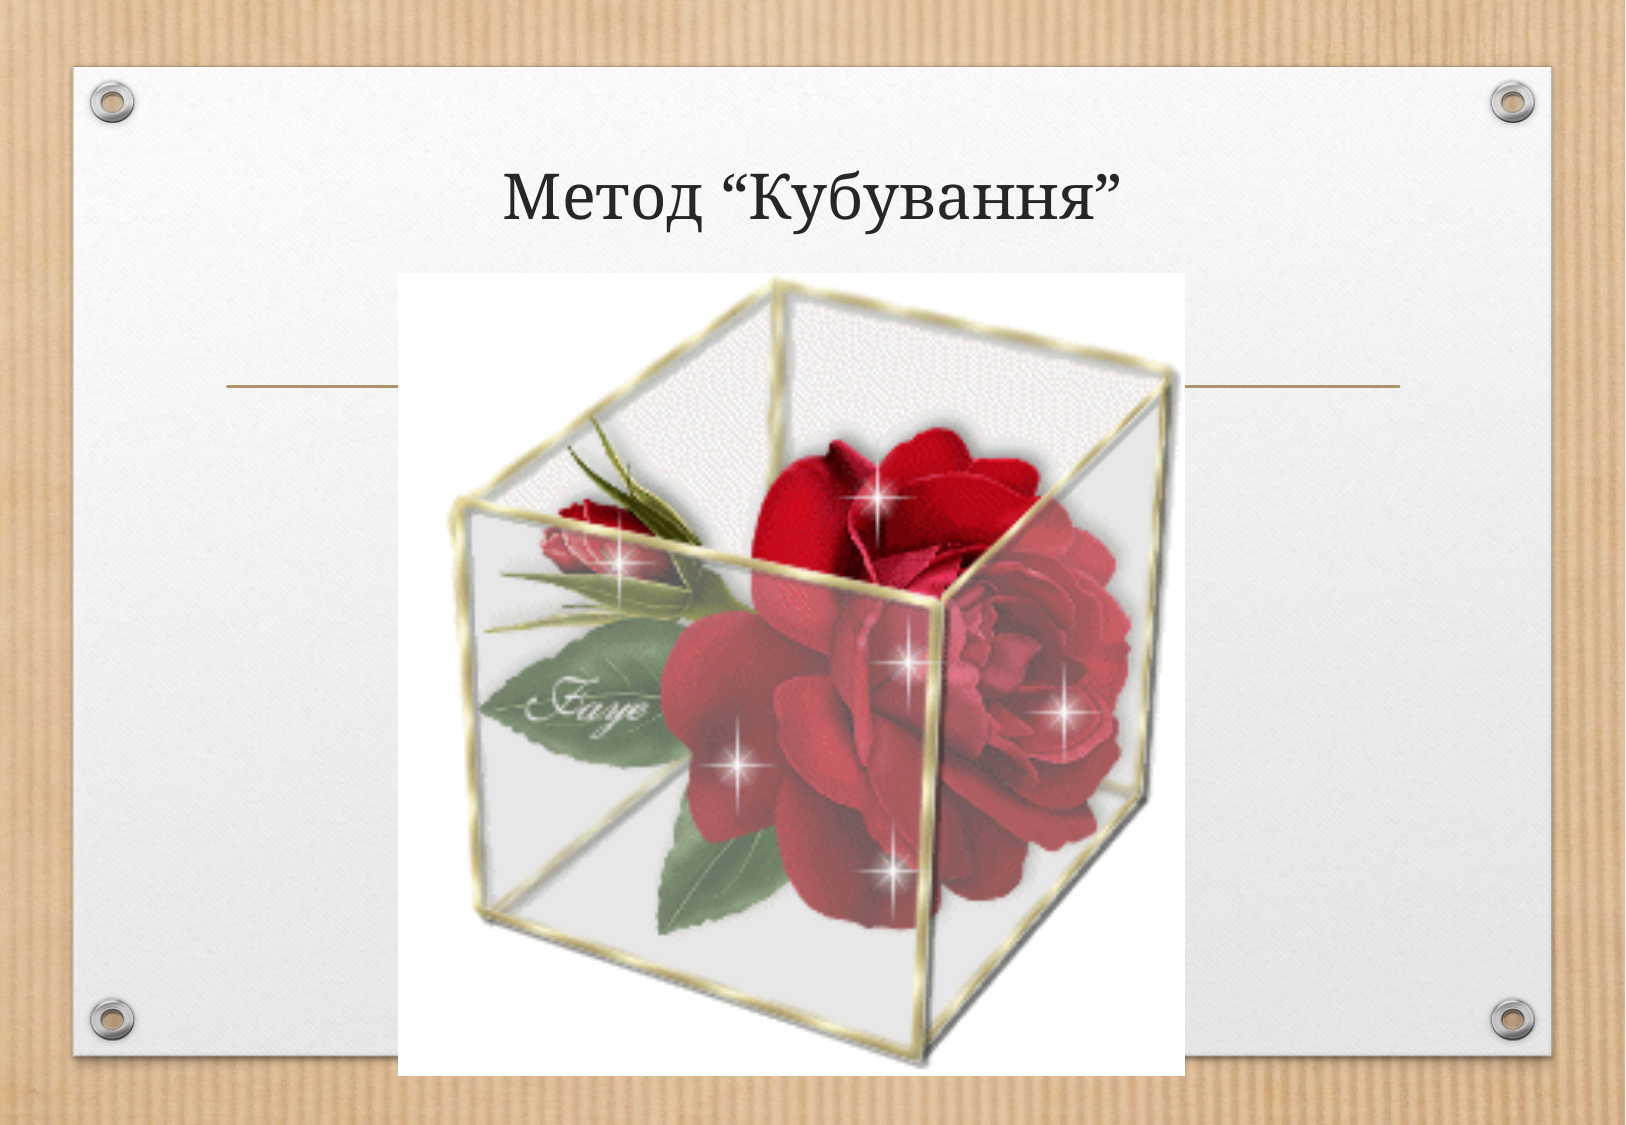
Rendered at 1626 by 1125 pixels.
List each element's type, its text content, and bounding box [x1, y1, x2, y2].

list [398, 273, 1185, 1076]
picture [0, 0, 1626, 1125]
title Метод “Кубування” [209, 148, 1418, 241]
